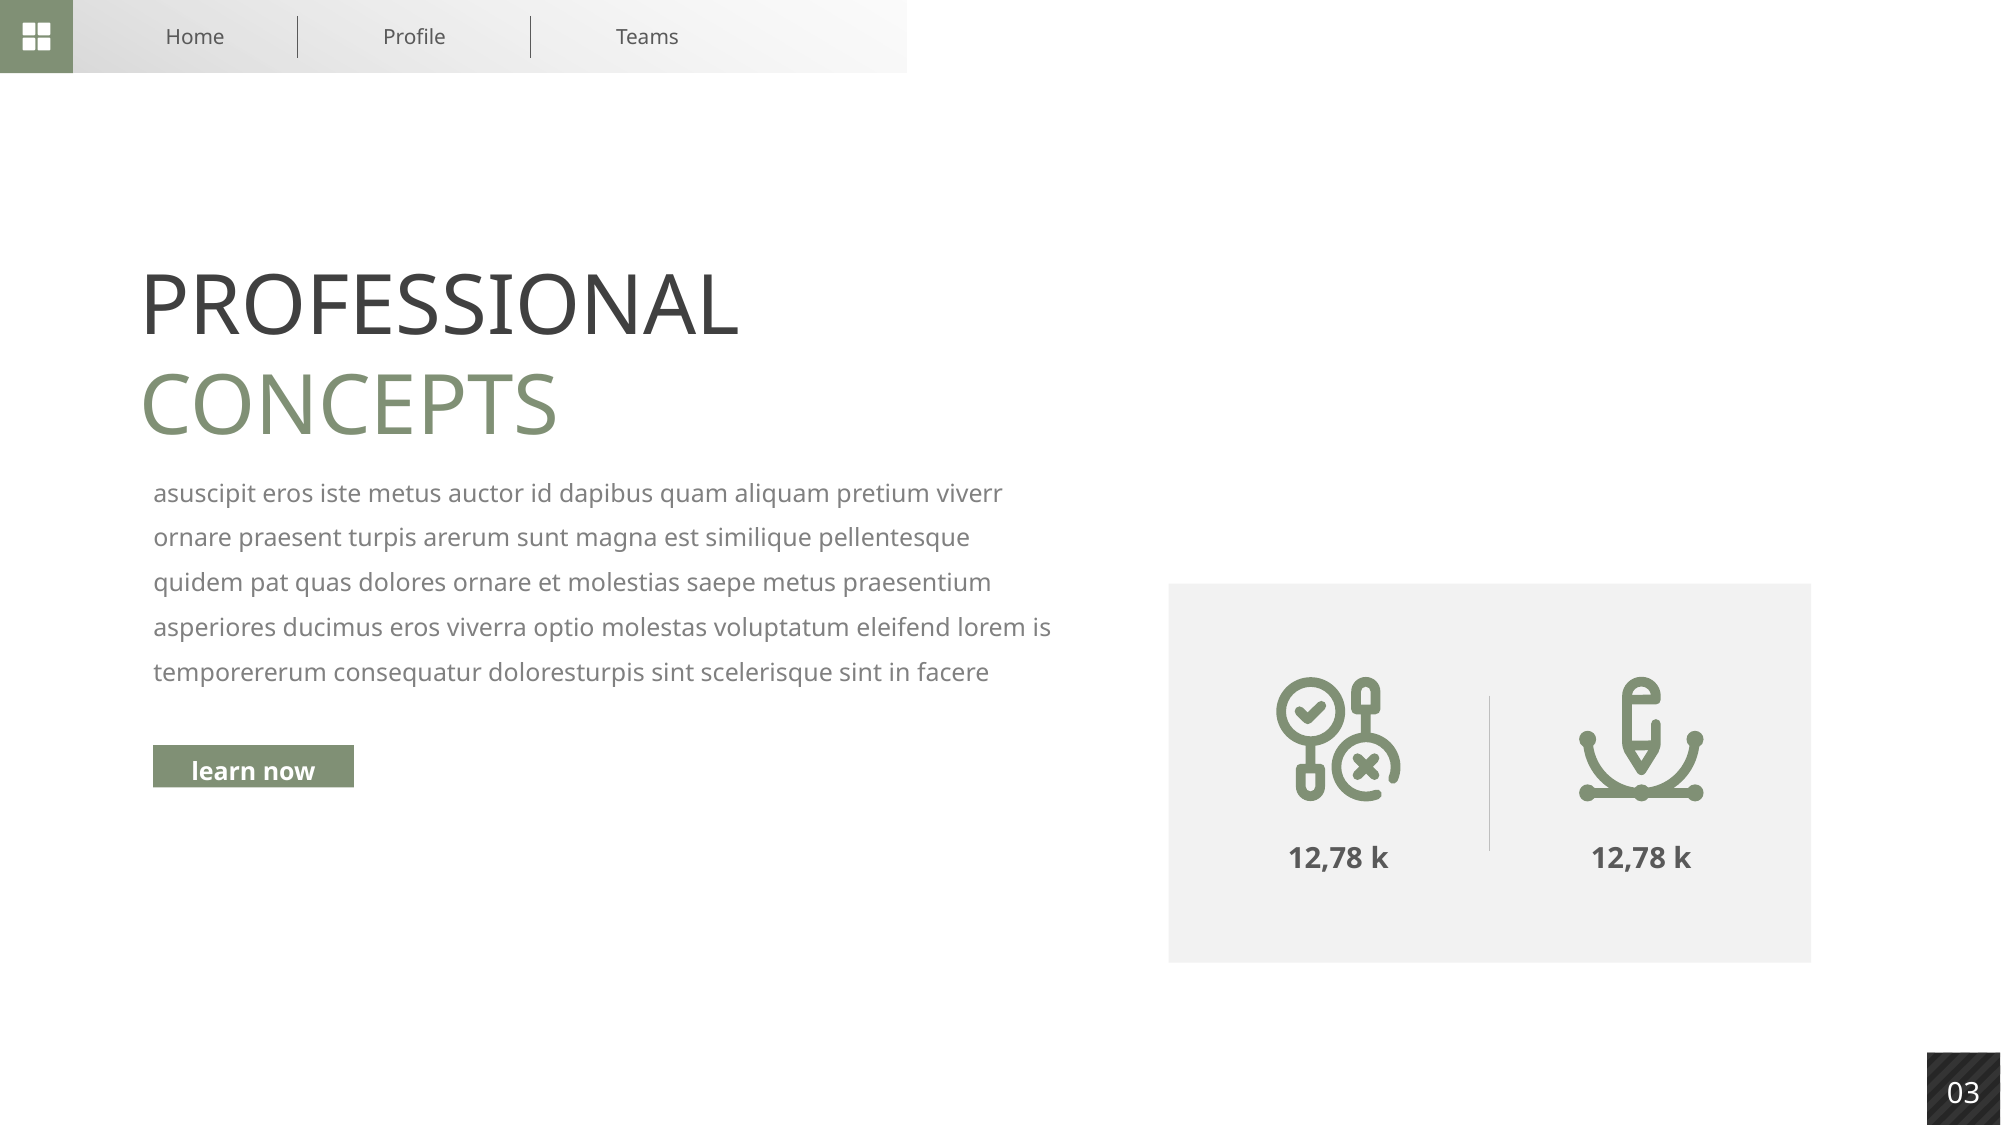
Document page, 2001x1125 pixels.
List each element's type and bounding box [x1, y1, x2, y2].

text_box [0, 0, 2001, 1125]
